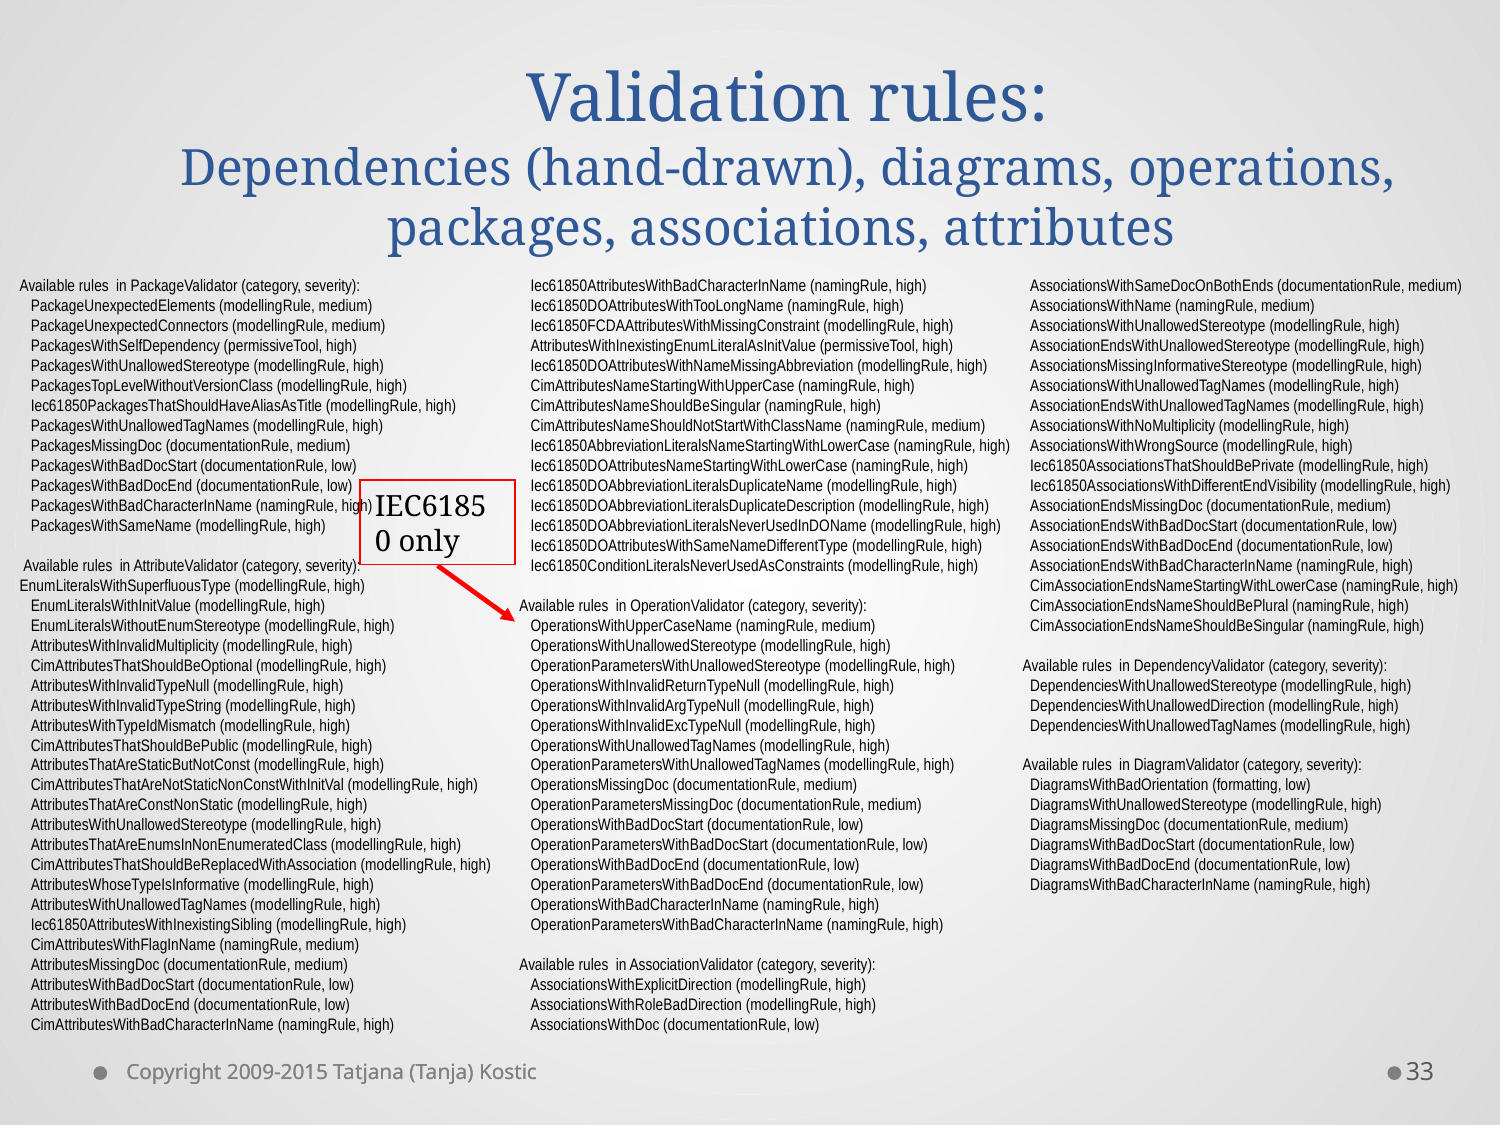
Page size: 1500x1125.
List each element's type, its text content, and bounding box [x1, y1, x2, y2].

title Validation rules: Dependencies (hand-drawn), diagrams, operations, packages, associations, attributes [75, 0, 1500, 263]
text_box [359, 479, 516, 622]
text_box Available rules in PackageValidator (category, severity): PackageUnexpectedElements (modellingRule, medium) PackageUnexpectedConnectors (modellingRule, medium) PackagesWithSelfDependency (permissiveTool, high) PackagesWithUnallowedStereotype (modellingRule, high) PackagesTopLevelWithoutVersionClass (modellingRule, high) Iec61850PackagesThatShouldHaveAliasAsTitle (modellingRule, high) PackagesWithUnallowedTagNames (modellingRule, high) PackagesMissingDoc (documentationRule, medium) PackagesWithBadDocStart (documentationRule, low) PackagesWithBadDocEnd (documentationRule, low) PackagesWithBadCharacterInName (namingRule, high) PackagesWithSameName (modellingRule, high) Available rules in AttributeValidator (category, severity): EnumLiteralsWithSuperfluousType (modellingRule, high) EnumLiteralsWithInitValue (modellingRule, high) EnumLiteralsWithoutEnumStereotype (modellingRule, high) AttributesWithInvalidMultiplicity (modellingRule, high) CimAttributesThatShouldBeOptional (modellingRule, high) AttributesWithInvalidTypeNull (modellingRule, high) AttributesWithInvalidTypeString (modellingRule, high) AttributesWithTypeIdMismatch (modellingRule, high) CimAttributesThatShouldBePublic (modellingRule, high) AttributesThatAreStaticButNotConst (modellingRule, high) CimAttributesThatAreNotStaticNonConstWithInitVal (modellingRule, high) AttributesThatAreConstNonStatic (modellingRule, high) AttributesWithUnallowedStereotype (modellingRule, high) AttributesThatAreEnumsInNonEnumeratedClass (modellingRule, high) CimAttributesThatShouldBeReplacedWithAssociation (modellingRule, high) AttributesWhoseTypeIsInformative (modellingRule, high) AttributesWithUnallowedTagNames (modellingRule, high) Iec61850AttributesWithInexistingSibling (modellingRule, high) CimAttributesWithFlagInName (namingRule, medium) AttributesMissingDoc (documentationRule, medium) AttributesWithBadDocStart (documentationRule, low) AttributesWithBadDocEnd (documentationRule, low) CimAttributesWithBadCharacterInName (namingRule, high) Iec61850AttributesWithBadCharacterInName (namingRule, high) Iec61850DOAttributesWithTooLongName (namingRule, high) Iec61850FCDAAttributesWithMissingConstraint (modellingRule, high) AttributesWithInexistingEnumLiteralAsInitValue (permissiveTool, high) Iec61850DOAttributesWithNameMissingAbbreviation (modellingRule, high) CimAttributesNameStartingWithUpperCase (namingRule, high) CimAttributesNameShouldBeSingular (namingRule, high) CimAttributesNameShouldNotStartWithClassName (namingRule, medium) Iec61850AbbreviationLiteralsNameStartingWithLowerCase (namingRule, high) Iec61850DOAttributesNameStartingWithLowerCase (namingRule, high) Iec61850DOAbbreviationLiteralsDuplicateName (modellingRule, high) Iec61850DOAbbreviationLiteralsDuplicateDescription (modellingRule, high) Iec61850DOAbbreviationLiteralsNeverUsedInDOName (modellingRule, high) Iec61850DOAttributesWithSameNameDifferentType (modellingRule, high) Iec61850ConditionLiteralsNeverUsedAsConstraints (modellingRule, high) Available rules in OperationValidator (category, severity): OperationsWithUpperCaseName (namingRule, medium) OperationsWithUnallowedStereotype (modellingRule, high) OperationParametersWithUnallowedStereotype (modellingRule, high) OperationsWithInvalidReturnTypeNull (modellingRule, high) OperationsWithInvalidArgTypeNull (modellingRule, high) OperationsWithInvalidExcTypeNull (modellingRule, high) OperationsWithUnallowedTagNames (modellingRule, high) OperationParametersWithUnallowedTagNames (modellingRule, high) OperationsMissingDoc (documentationRule, medium) OperationParametersMissingDoc (documentationRule, medium) OperationsWithBadDocStart (documentationRule, low) OperationParametersWithBadDocStart (documentationRule, low) OperationsWithBadDocEnd (documentationRule, low) OperationParametersWithBadDocEnd (documentationRule, low) OperationsWithBadCharacterInName (namingRule, high) OperationParametersWithBadCharacterInName (namingRule, high) Available rules in AssociationValidator (category, severity): AssociationsWithExplicitDirection (modellingRule, high) AssociationsWithRoleBadDirection (modellingRule, high) AssociationsWithDoc (documentationRule, low) AssociationsWithSameDocOnBothEnds (documentationRule, medium) AssociationsWithName (namingRule, medium) AssociationsWithUnallowedStereotype (modellingRule, high) AssociationEndsWithUnallowedStereotype (modellingRule, high) AssociationsMissingInformativeStereotype (modellingRule, high) AssociationsWithUnallowedTagNames (modellingRule, high) AssociationEndsWithUnallowedTagNames (modellingRule, high) AssociationsWithNoMultiplicity (modellingRule, high) AssociationsWithWrongSource (modellingRule, high) Iec61850AssociationsThatShouldBePrivate (modellingRule, high) Iec61850AssociationsWithDifferentEndVisibility (modellingRule, high) AssociationEndsMissingDoc (documentationRule, medium) AssociationEndsWithBadDocStart (documentationRule, low) AssociationEndsWithBadDocEnd (documentationRule, low) AssociationEndsWithBadCharacterInName (namingRule, high) CimAssociationEndsNameStartingWithLowerCase (namingRule, high) CimAssociationEndsNameShouldBePlural (namingRule, high) CimAssociationEndsNameShouldBeSingular (namingRule, high) Available rules in DependencyValidator (category, severity): DependenciesWithUnallowedStereotype (modellingRule, high) DependenciesWithUnallowedDirection (modellingRule, high) DependenciesWithUnallowedTagNames (modellingRule, high) Available rules in DiagramValidator (category, severity): DiagramsWithBadOrientation (formatting, low) DiagramsWithUnallowedStereotype (modellingRule, high) DiagramsMissingDoc (documentationRule, medium) DiagramsWithBadDocStart (documentationRule, low) DiagramsWithBadDocEnd (documentationRule, low) DiagramsWithBadCharacterInName (namingRule, high) [1, 267, 1500, 1055]
slide_number 33 [1401, 1042, 1494, 1103]
